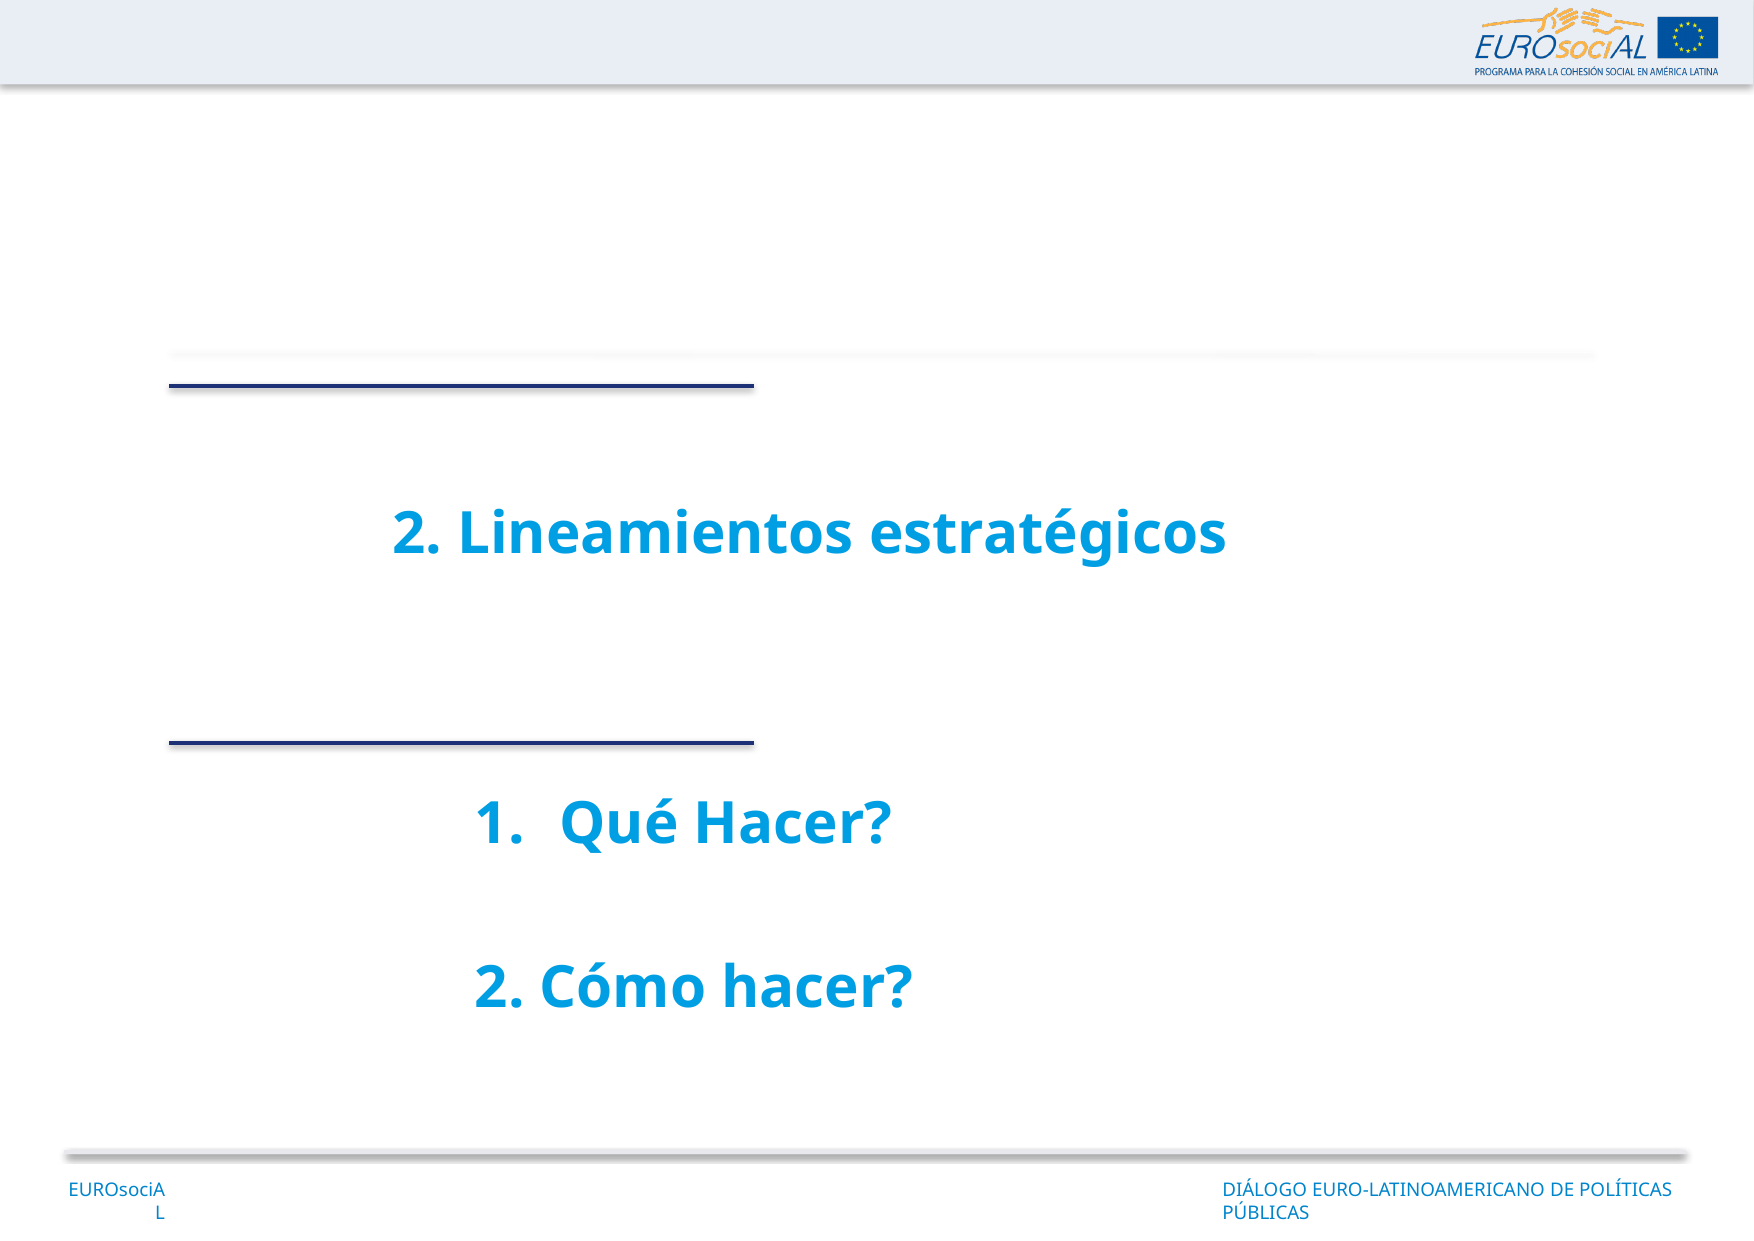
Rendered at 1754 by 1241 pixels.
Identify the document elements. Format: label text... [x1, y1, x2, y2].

picture [1467, 0, 1728, 85]
picture [1249, 1208, 1254, 1217]
text_box Qué Hacer? 2. Cómo hacer? [475, 785, 1232, 1020]
text_box 2. Lineamientos estratégicos [392, 413, 1492, 566]
